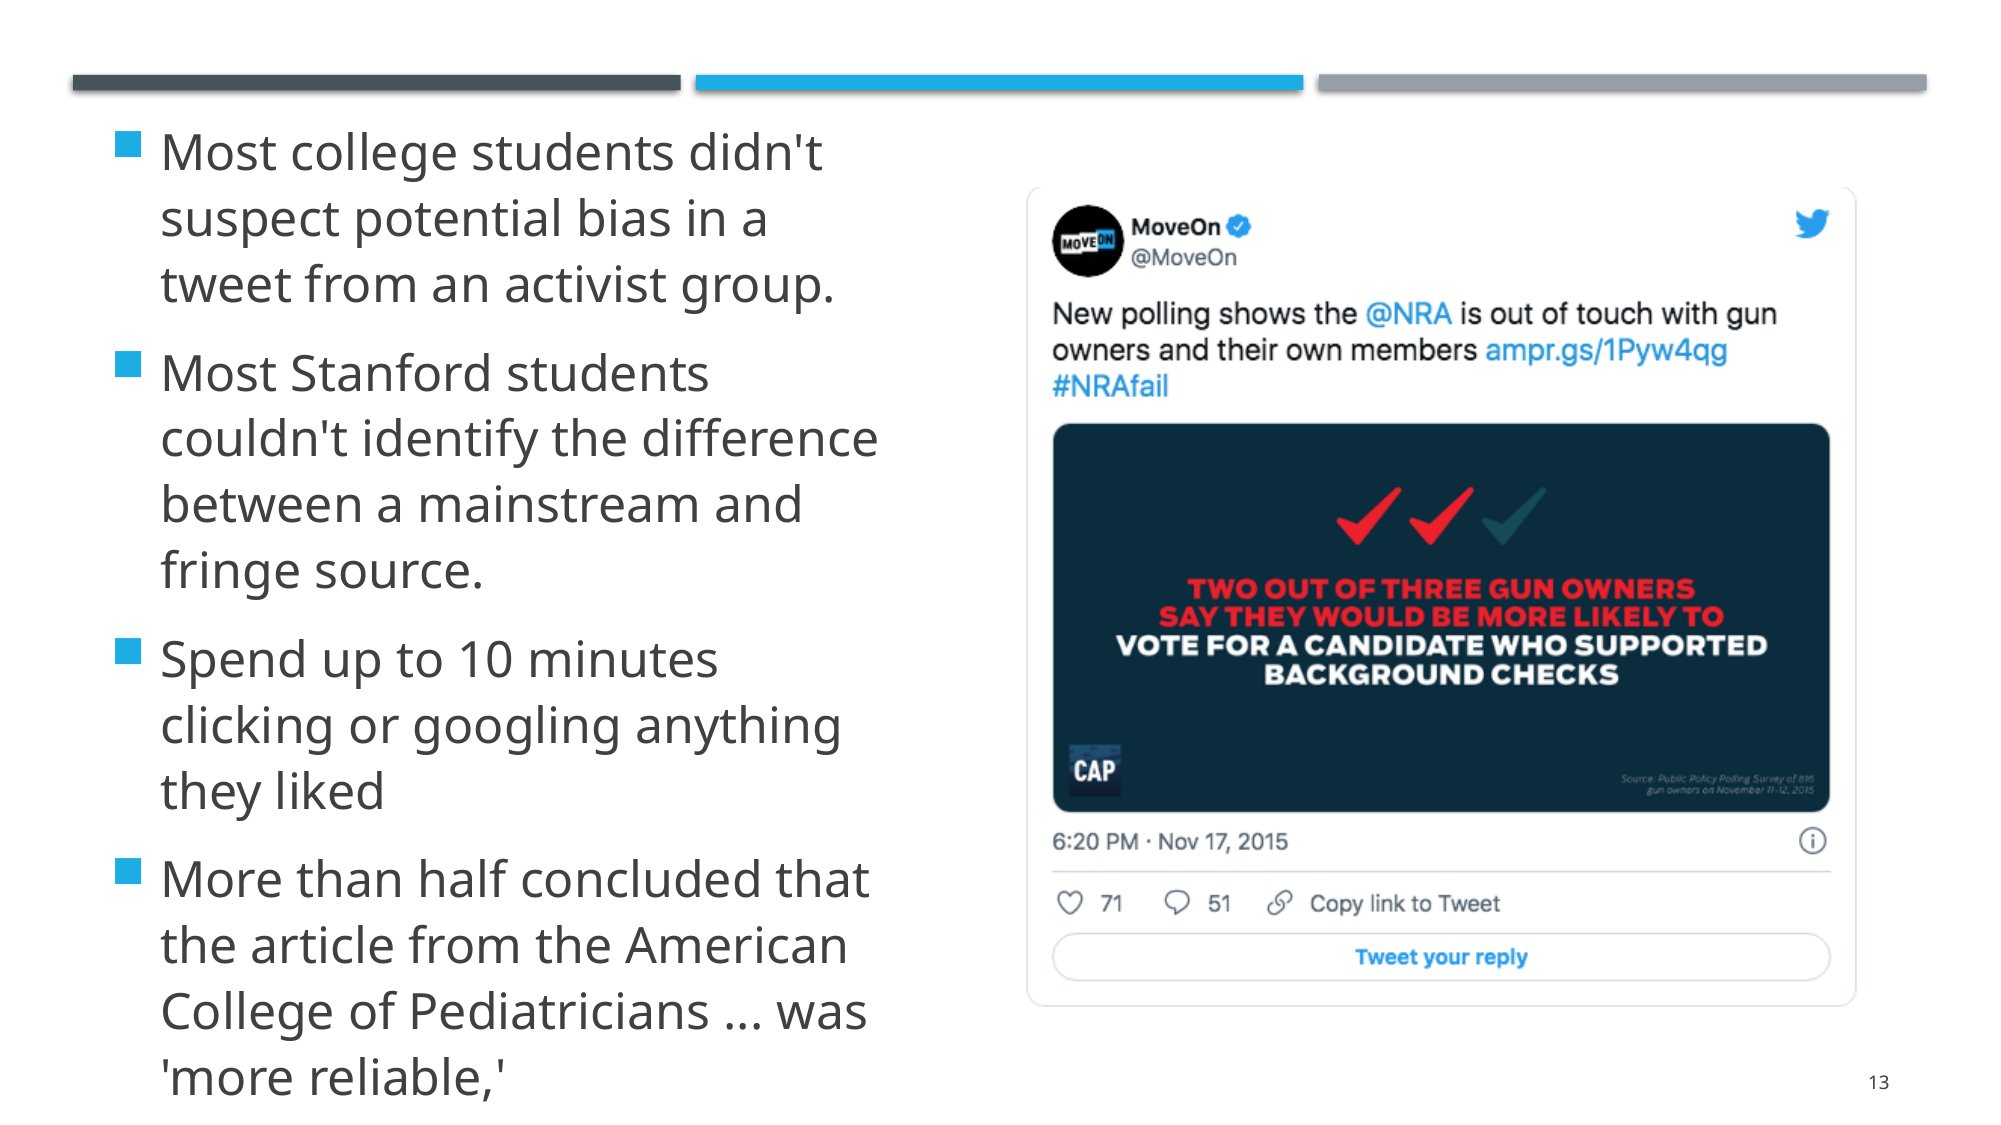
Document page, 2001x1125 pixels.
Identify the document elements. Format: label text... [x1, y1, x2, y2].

picture [1016, 187, 1870, 1011]
list Most college students didn't suspect potential bias in a tweet from an activist group. Most Stanford students couldn't identify the difference between a mainstream and fringe source. Spend up to 10 minutes clicking or googling anything they liked More than half concluded that the article from the American College of Pediatricians ... was 'more reliable,' [95, 311, 899, 909]
slide_number 13 [1732, 1053, 1905, 1114]
